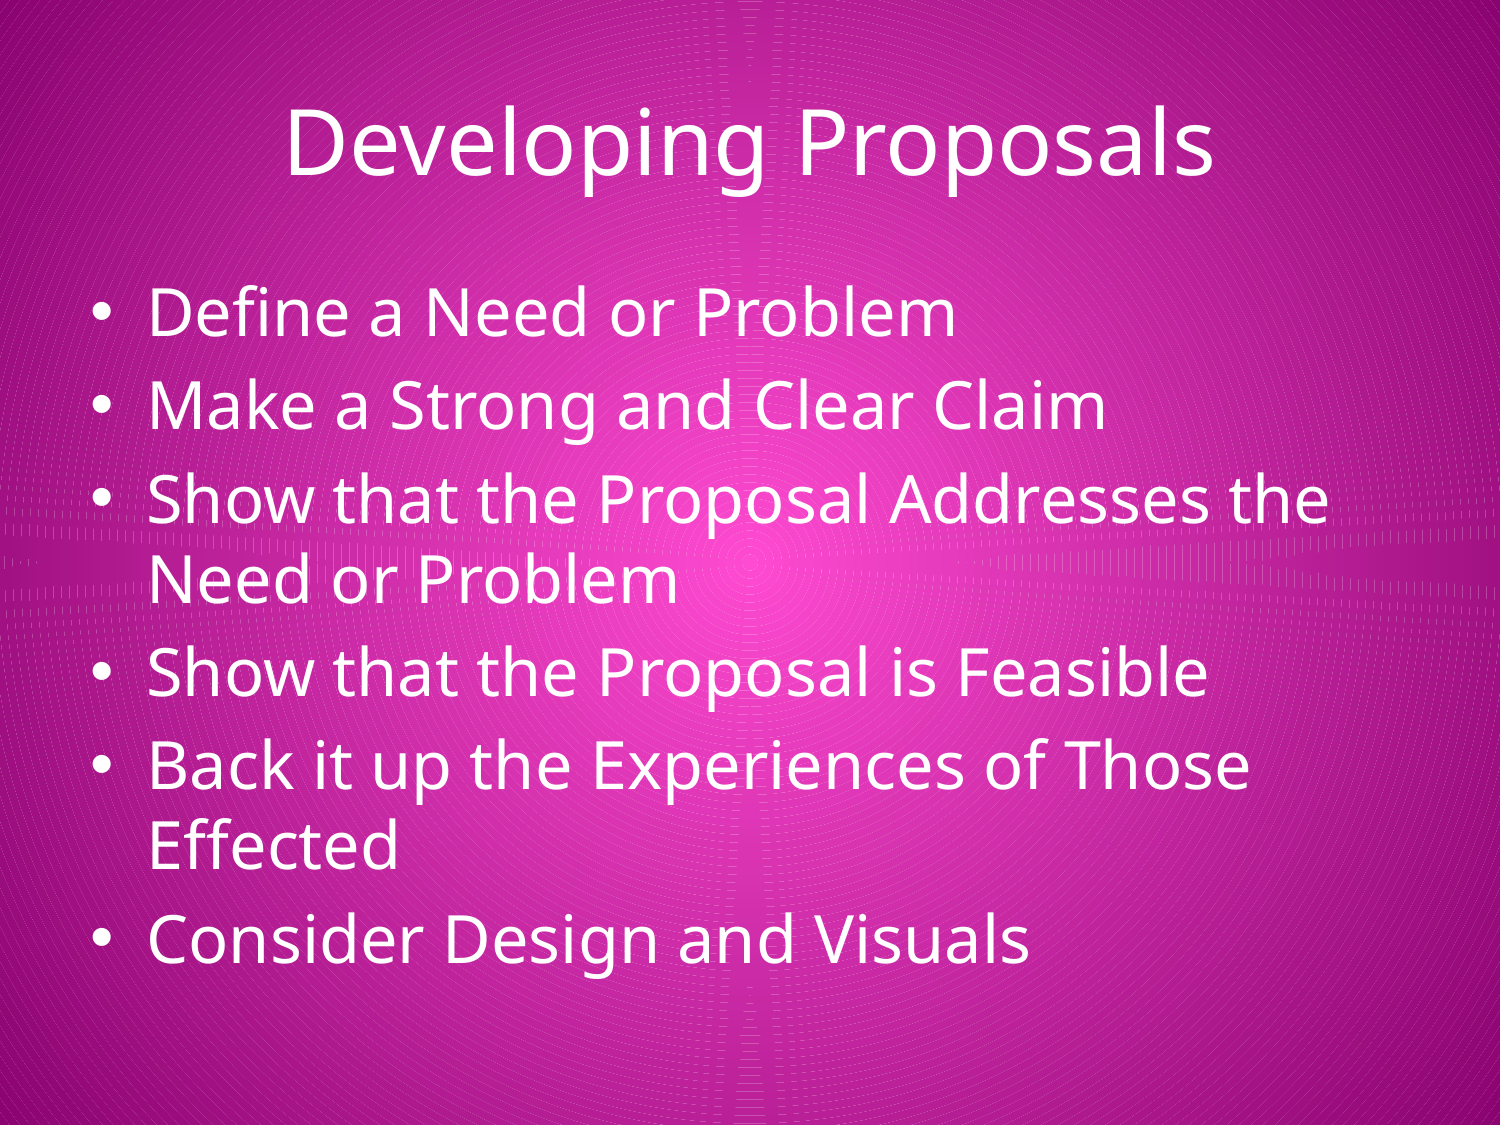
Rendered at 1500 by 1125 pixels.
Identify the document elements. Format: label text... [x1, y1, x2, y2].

list Define a Need or Problem Make a Strong and Clear Claim Show that the Proposal Addresses the Need or Problem Show that the Proposal is Feasible Back it up the Experiences of Those Effected Consider Design and Visuals [75, 262, 1425, 1005]
title Developing Proposals [75, 45, 1425, 233]
